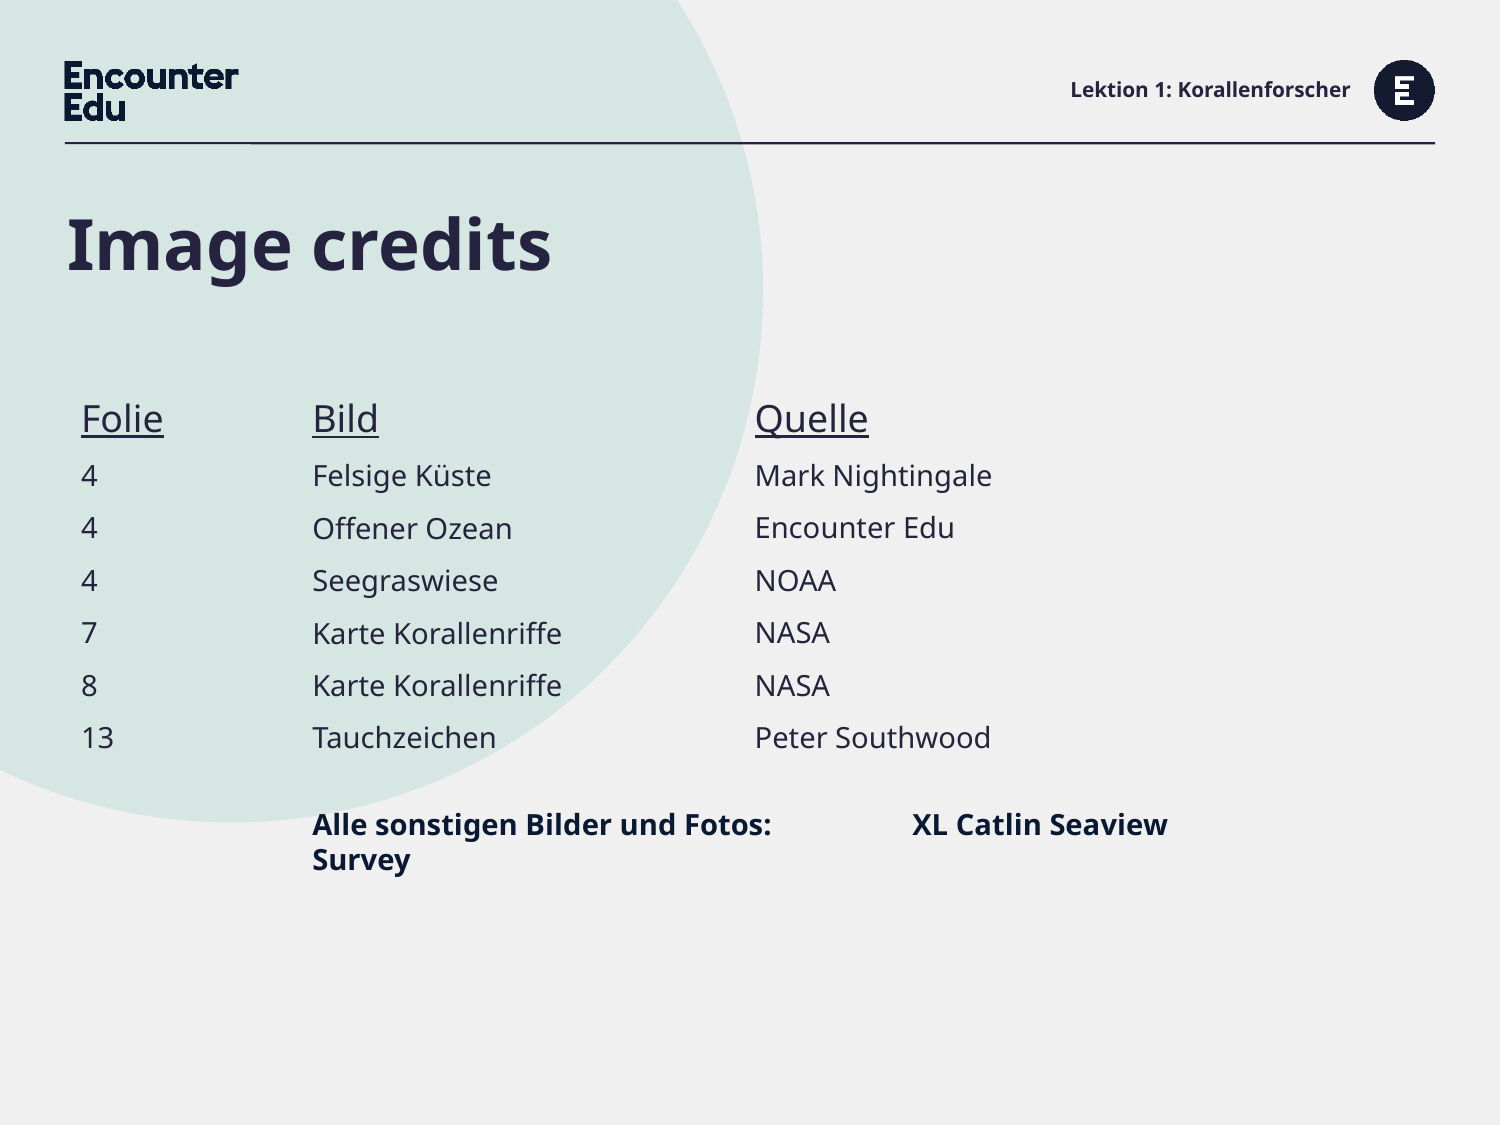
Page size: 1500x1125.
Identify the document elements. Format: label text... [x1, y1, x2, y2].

picture [1372, 58, 1436, 122]
text_box Bild Felsige Küste Offener Ozean Seegraswiese Karte Korallenriffe Karte Korallenriffe Tauchzeichen [304, 365, 719, 763]
text_box Quelle Mark Nightingale Encounter Edu NOAA NASA NASA Peter Southwood [747, 364, 1161, 762]
title Lektion 1: Korallenforscher [749, 67, 1359, 114]
text_box Alle sonstigen Bilder und Fotos: XL Catlin Seaview Survey [304, 798, 1181, 884]
picture [60, 59, 243, 122]
text_box Folie 4 4 4 7 8 13 [73, 364, 293, 762]
